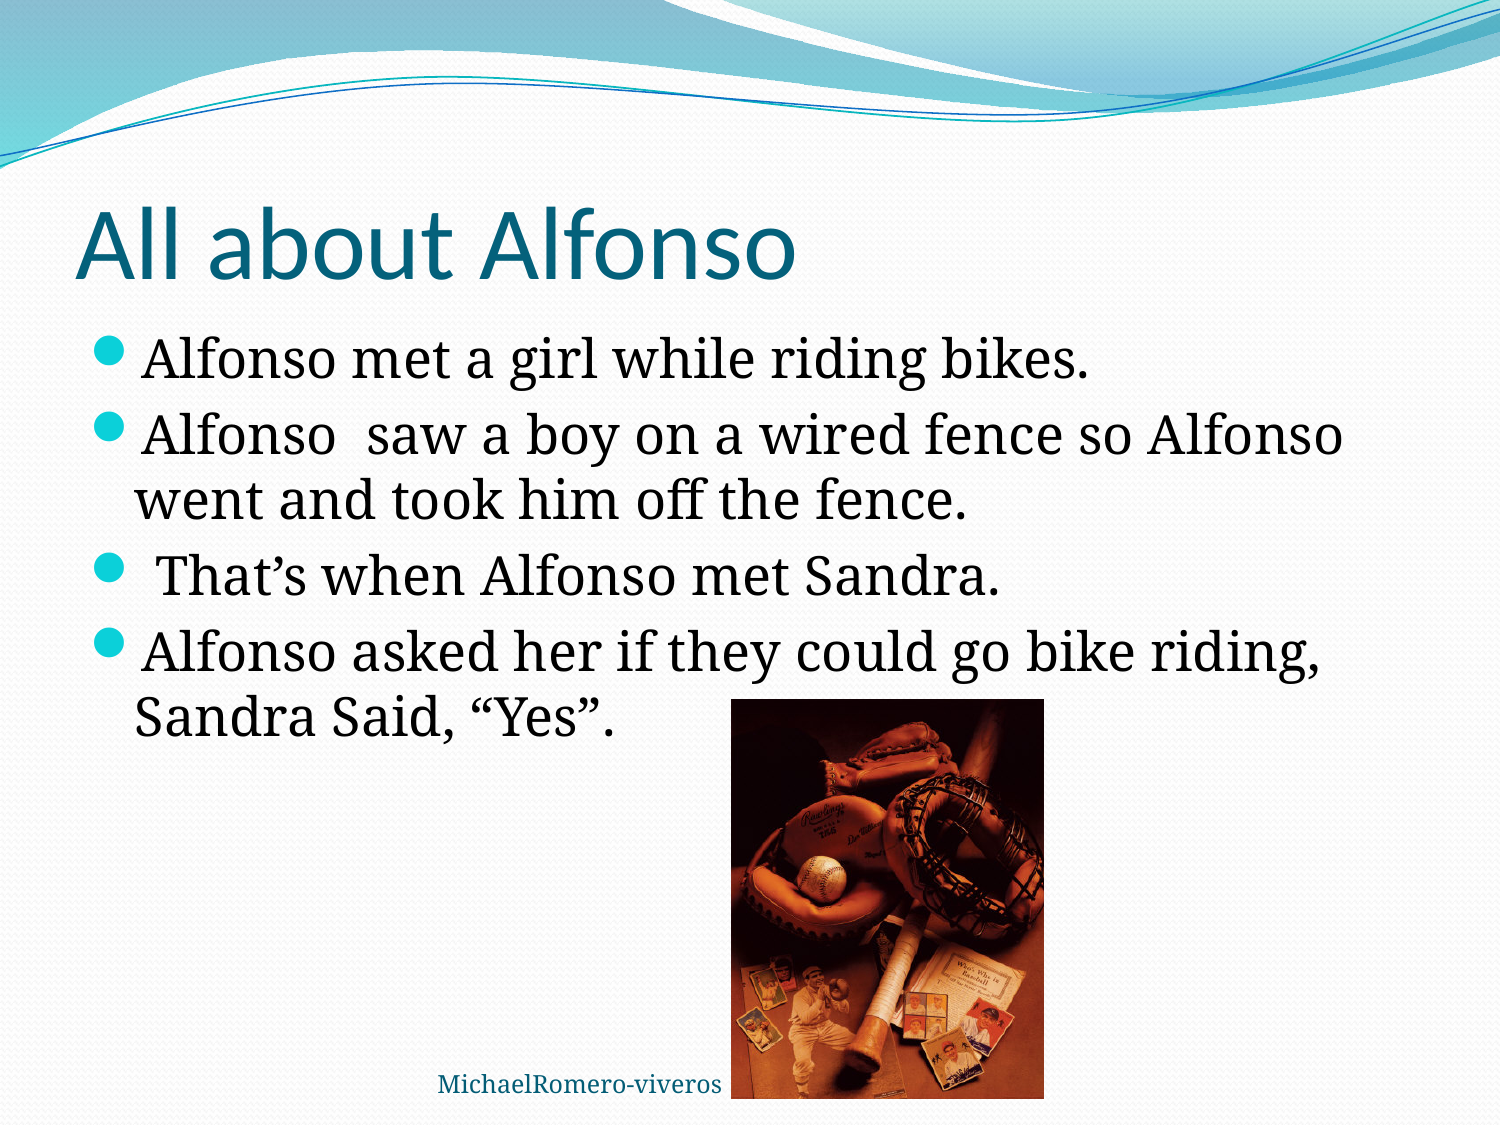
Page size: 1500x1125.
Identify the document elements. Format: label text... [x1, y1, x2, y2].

picture [730, 699, 1044, 1099]
list Alfonso met a girl while riding bikes. Alfonso saw a boy on a wired fence so Alfonso went and took him off the fence. That’s when Alfonso met Sandra. Alfonso asked her if they could go bike riding, Sandra Said, “Yes”. [75, 317, 1425, 1038]
footer MichaelRomero-viveros [437, 1042, 725, 1103]
title All about Alfonso [75, 112, 1425, 300]
